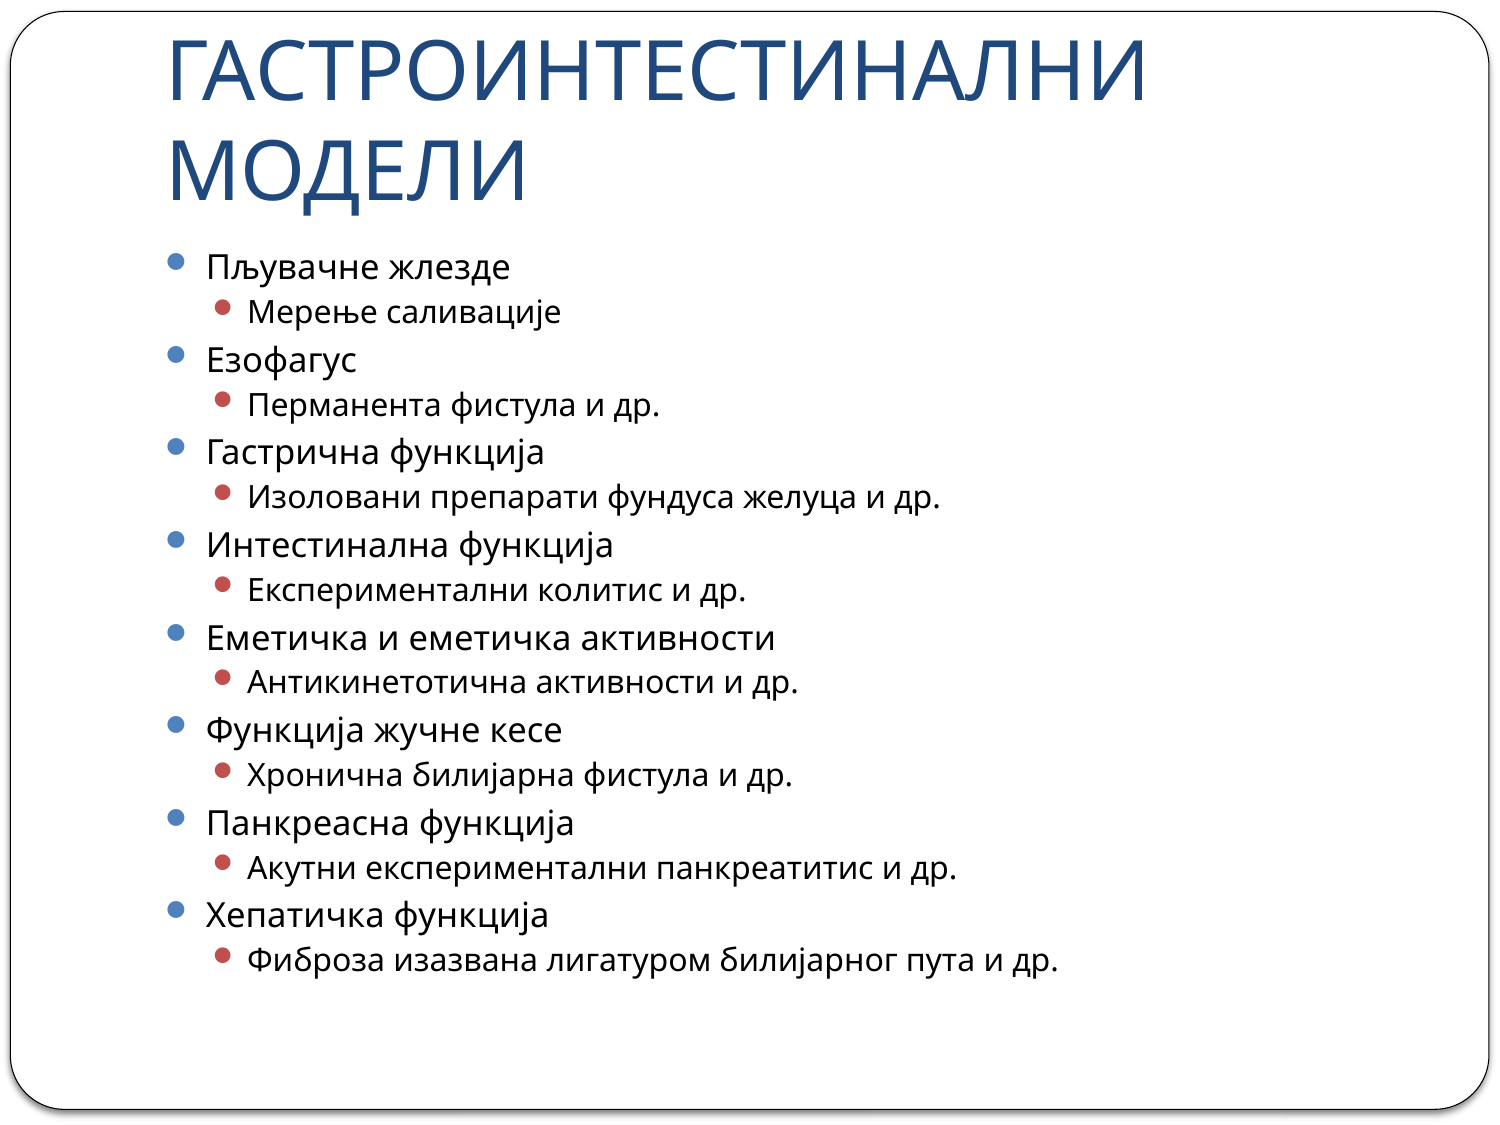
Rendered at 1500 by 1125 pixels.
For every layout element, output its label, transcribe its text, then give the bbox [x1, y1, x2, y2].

list Пљувачне жлезде Мерење саливације Езофагус Перманента фистула и др. Гастрична функција Изоловани препарати фундуса желуца и др. Интестинална функција Експериментални колитис и др. Еметичка и еметичка активности Антикинетотична активности и др. Функција жучне кесе Хронична билијарна фистула и др. Панкреасна функција Акутни експериментални панкреатитис и др. Хепатичка функција Фиброза изазвана лигатуром билијарног пута и др. [149, 237, 1426, 988]
title ГАСТРОИНТЕСТИНАЛНИ МОДЕЛИ [149, 44, 1426, 233]
